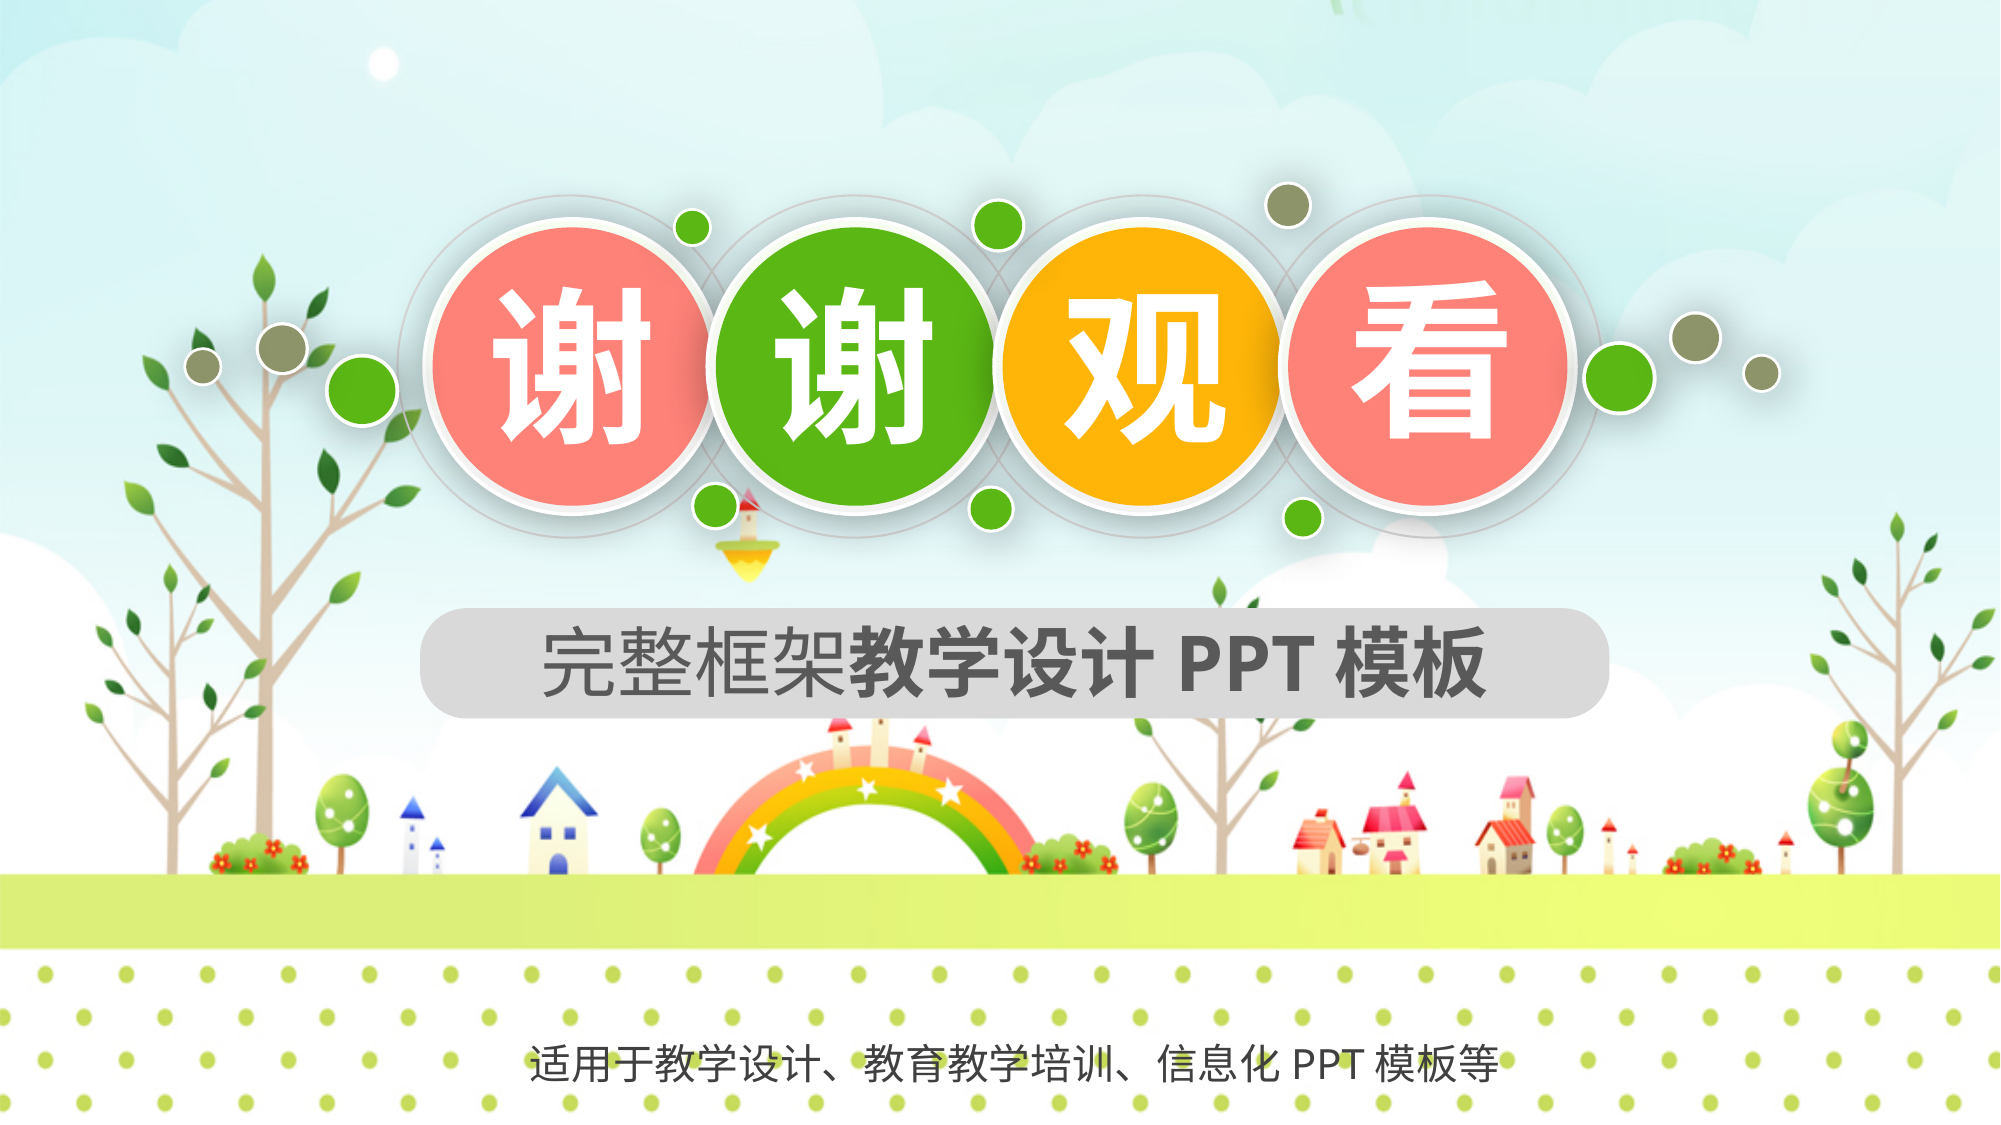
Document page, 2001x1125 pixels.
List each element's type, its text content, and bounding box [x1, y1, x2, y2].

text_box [1670, 313, 1721, 363]
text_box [185, 349, 221, 385]
text_box [419, 607, 1611, 720]
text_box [1283, 498, 1323, 538]
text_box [326, 355, 398, 427]
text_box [972, 200, 1024, 251]
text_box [674, 209, 711, 246]
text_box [1584, 342, 1655, 414]
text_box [969, 487, 1013, 531]
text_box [707, 218, 994, 515]
text_box 适用于教学设计、教育教学培训、信息化PPT模板等 [448, 1037, 1582, 1088]
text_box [1743, 355, 1780, 392]
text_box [692, 483, 738, 529]
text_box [257, 323, 308, 374]
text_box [1279, 218, 1576, 515]
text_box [1265, 183, 1311, 228]
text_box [994, 218, 1279, 515]
text_box 完整框架教学设计PPT模板 [520, 604, 1509, 718]
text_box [424, 218, 707, 515]
picture [0, 0, 2001, 1125]
